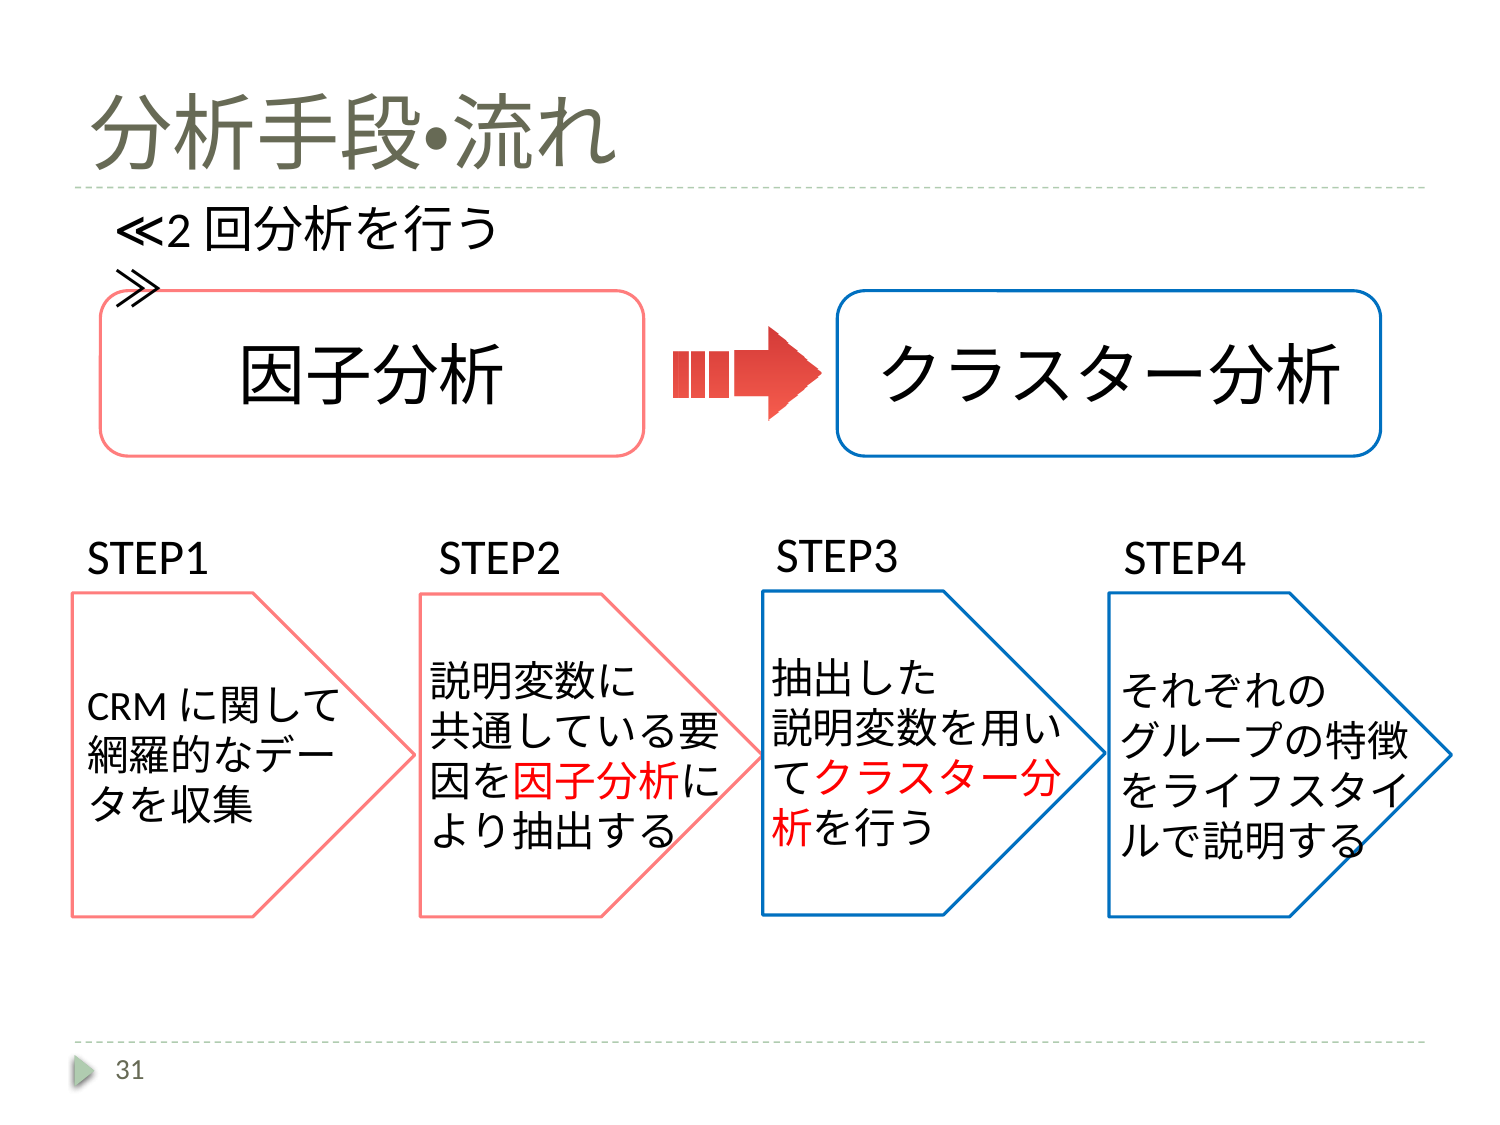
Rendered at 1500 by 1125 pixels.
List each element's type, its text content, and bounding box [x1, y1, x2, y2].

text_box クラスター分析 [835, 289, 1383, 458]
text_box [1104, 516, 1454, 918]
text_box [673, 325, 822, 422]
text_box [71, 516, 414, 918]
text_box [414, 516, 756, 918]
text_box ≪2回分析を行う≫ [98, 190, 536, 326]
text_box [756, 514, 1106, 916]
title 分析手段・流れ [75, 37, 1425, 188]
slide_number 31 [100, 1042, 426, 1103]
text_box 因子分析 [98, 289, 646, 458]
